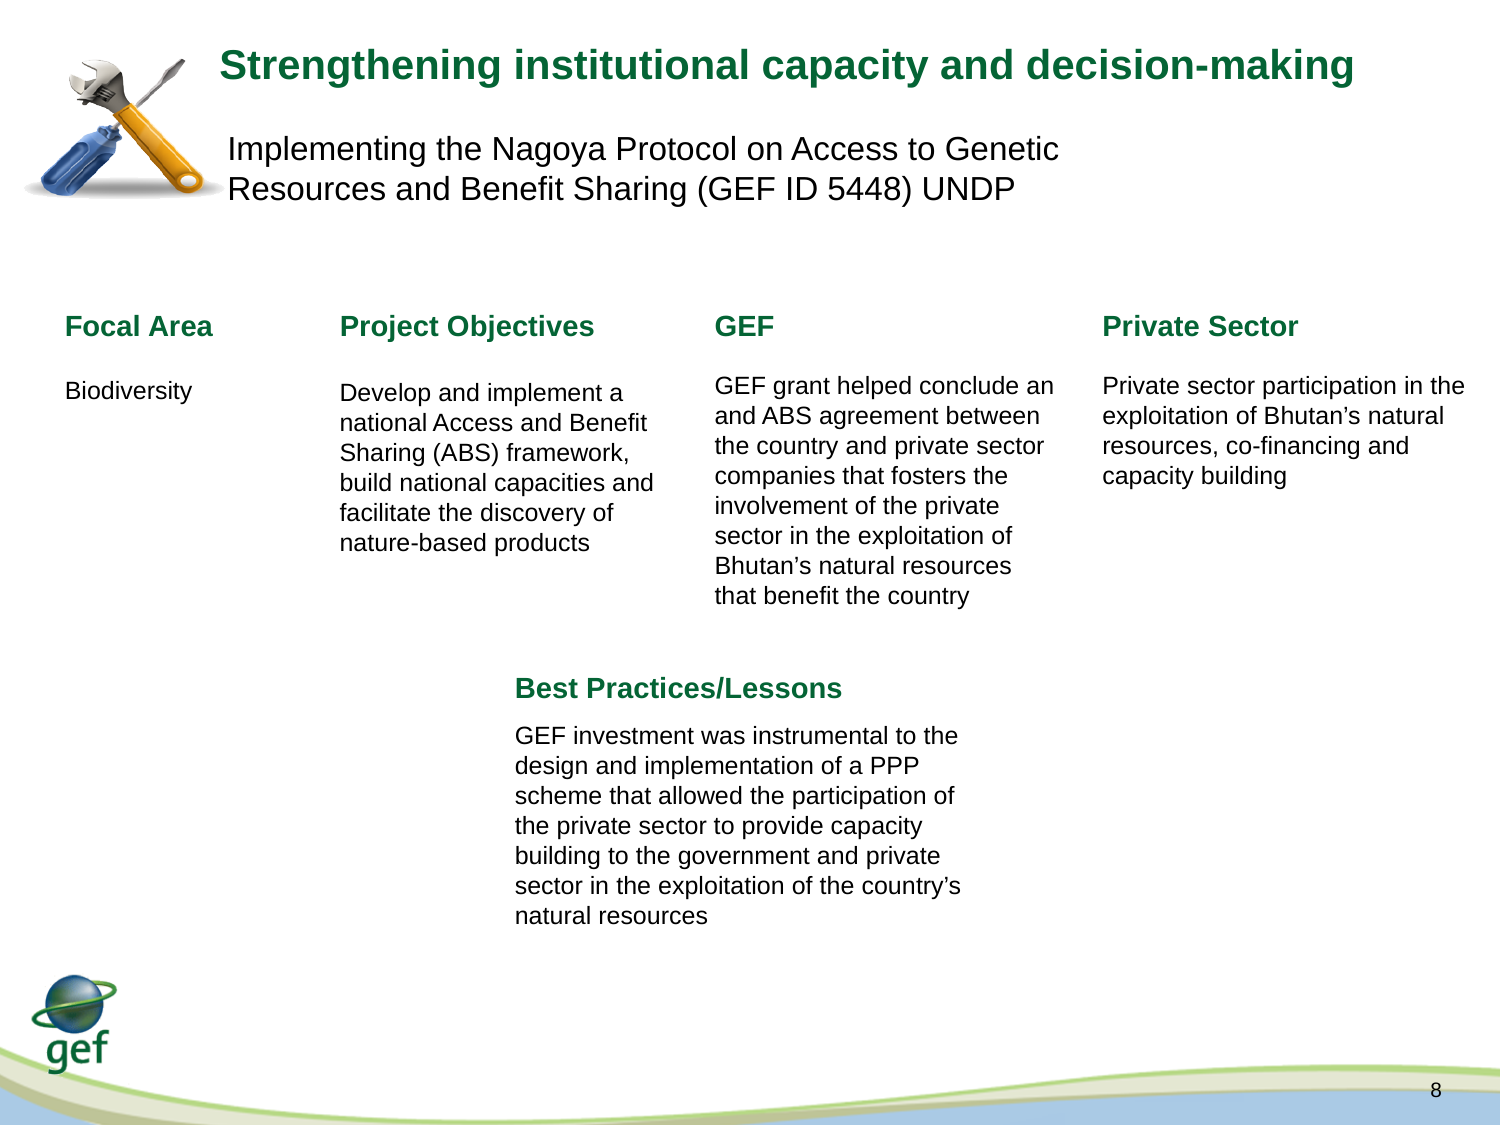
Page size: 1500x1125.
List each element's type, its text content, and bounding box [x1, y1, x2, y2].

text_box Best Practices/Lessons [500, 662, 925, 712]
text_box GEF investment was instrumental to the design and implementation of a PPP scheme that allowed the participation of the private sector to provide capacity building to the government and private sector in the exploitation of the country’s natural resources [499, 712, 1013, 937]
text_box Biodiversity [50, 367, 350, 412]
picture [3, 37, 242, 213]
picture [0, 922, 1500, 1125]
title Strengthening institutional capacity and decision-making [244, 37, 1400, 88]
text_box GEF [699, 299, 938, 350]
text_box GEF grant helped conclude an and ABS agreement between the country and private sector companies that fosters the involvement of the private sector in the exploitation of Bhutan’s natural resources that benefit the country [699, 362, 1075, 617]
text_box Private Sector [1087, 299, 1325, 350]
text_box Project Objectives [324, 299, 663, 350]
text_box Develop and implement a national Access and Benefit Sharing (ABS) framework, build national capacities and facilitate the discovery of nature-based products [324, 368, 699, 564]
text_box Focal Area [49, 299, 288, 350]
text_box Implementing the Nagoya Protocol on Access to Genetic Resources and Benefit Sharing (GEF ID 5448) UNDP [246, 120, 1238, 215]
text_box Private sector participation in the exploitation of Bhutan’s natural resources, co-financing and capacity building [1087, 362, 1488, 497]
